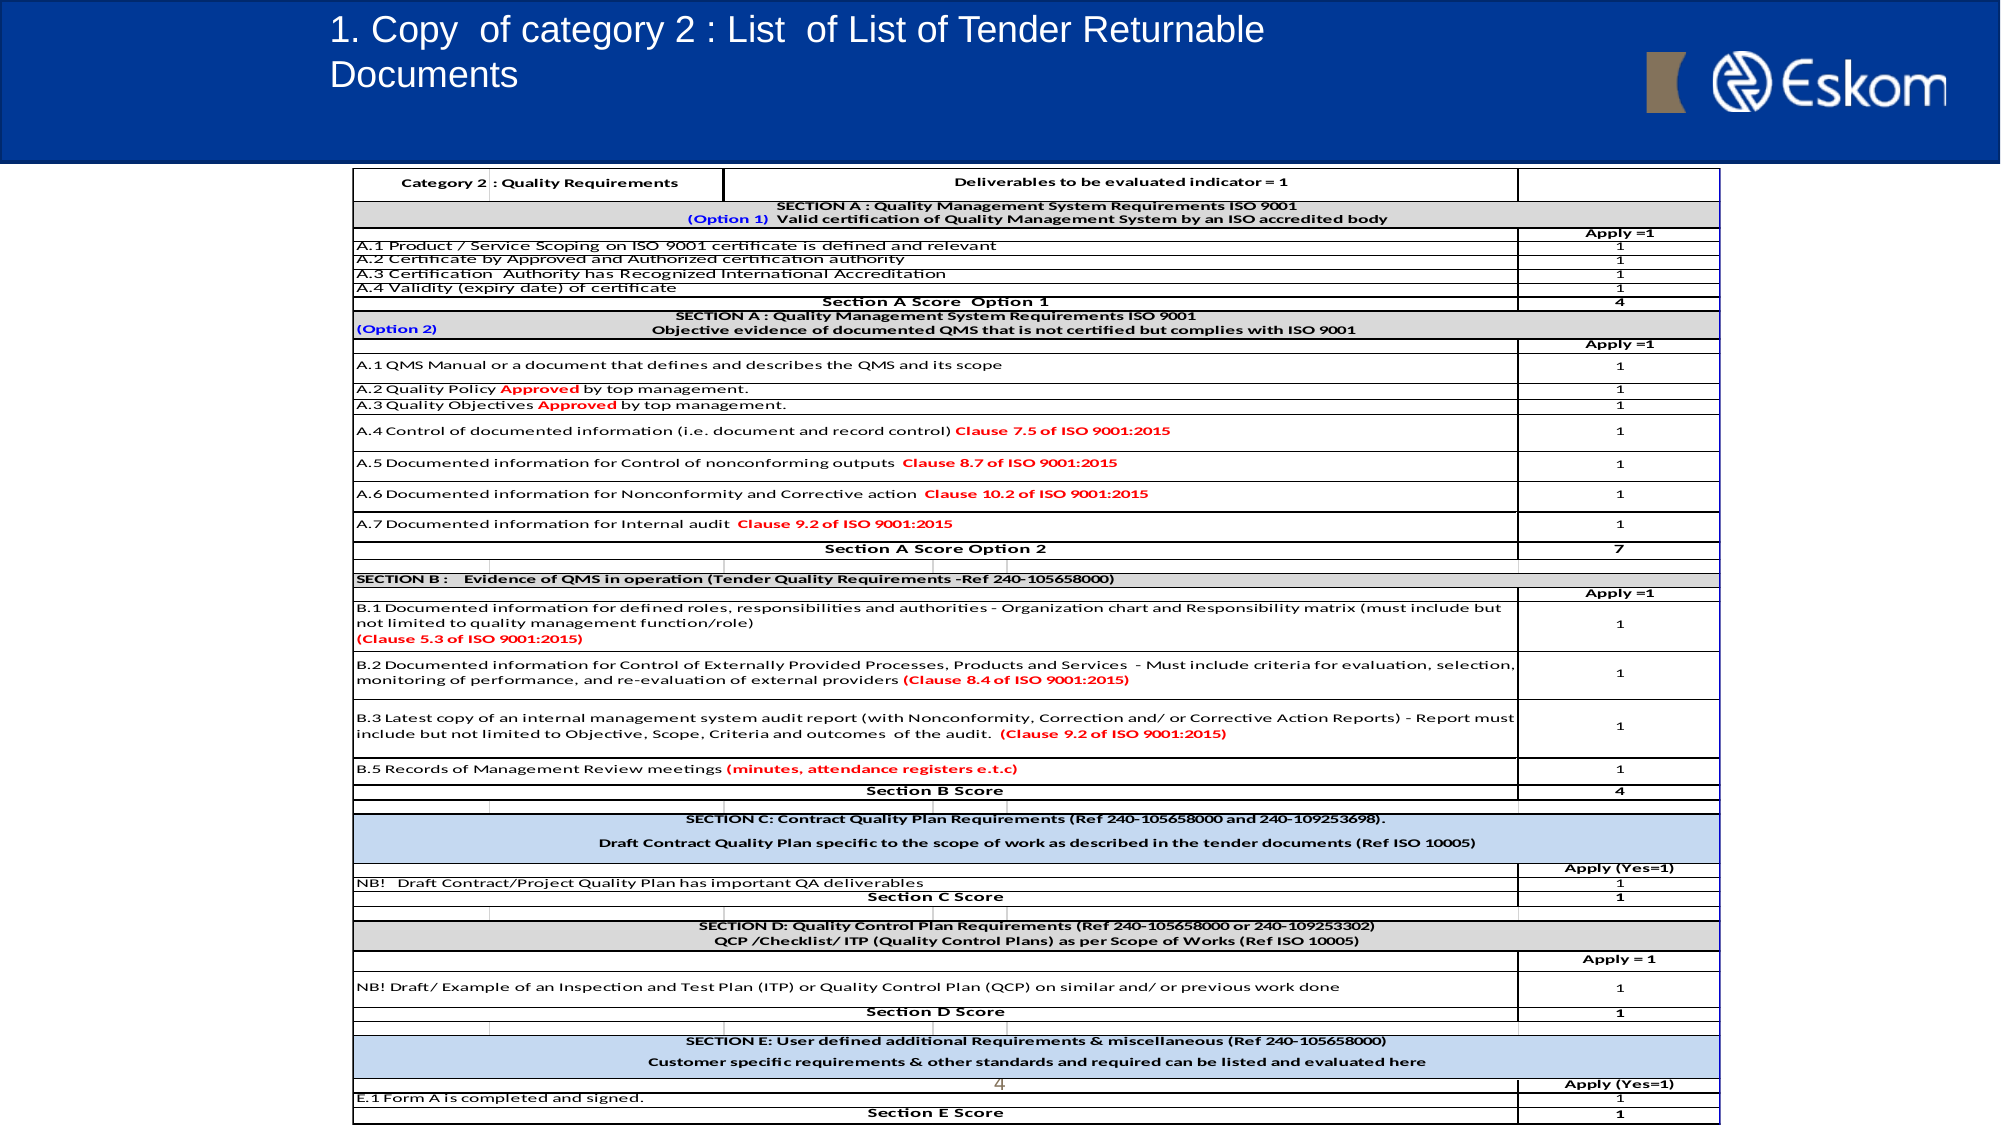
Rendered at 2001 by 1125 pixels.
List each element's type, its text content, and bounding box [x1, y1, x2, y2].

picture [352, 168, 1722, 1125]
text_box 1. Copy of category 2 : List of List of Tender Returnable Documents [314, 0, 1449, 103]
